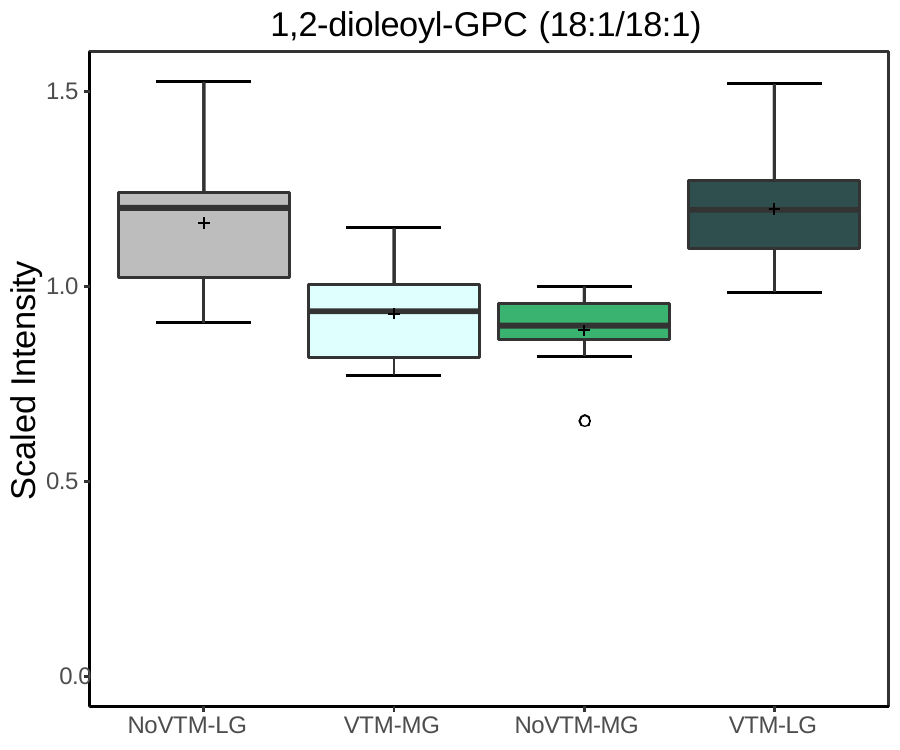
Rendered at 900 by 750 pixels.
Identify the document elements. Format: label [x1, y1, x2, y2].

text_box [1, 256, 82, 503]
footer [57, 661, 95, 750]
text_box [268, 0, 710, 44]
slide_number [125, 713, 257, 750]
text_box [44, 73, 82, 105]
text_box [83, 50, 891, 738]
